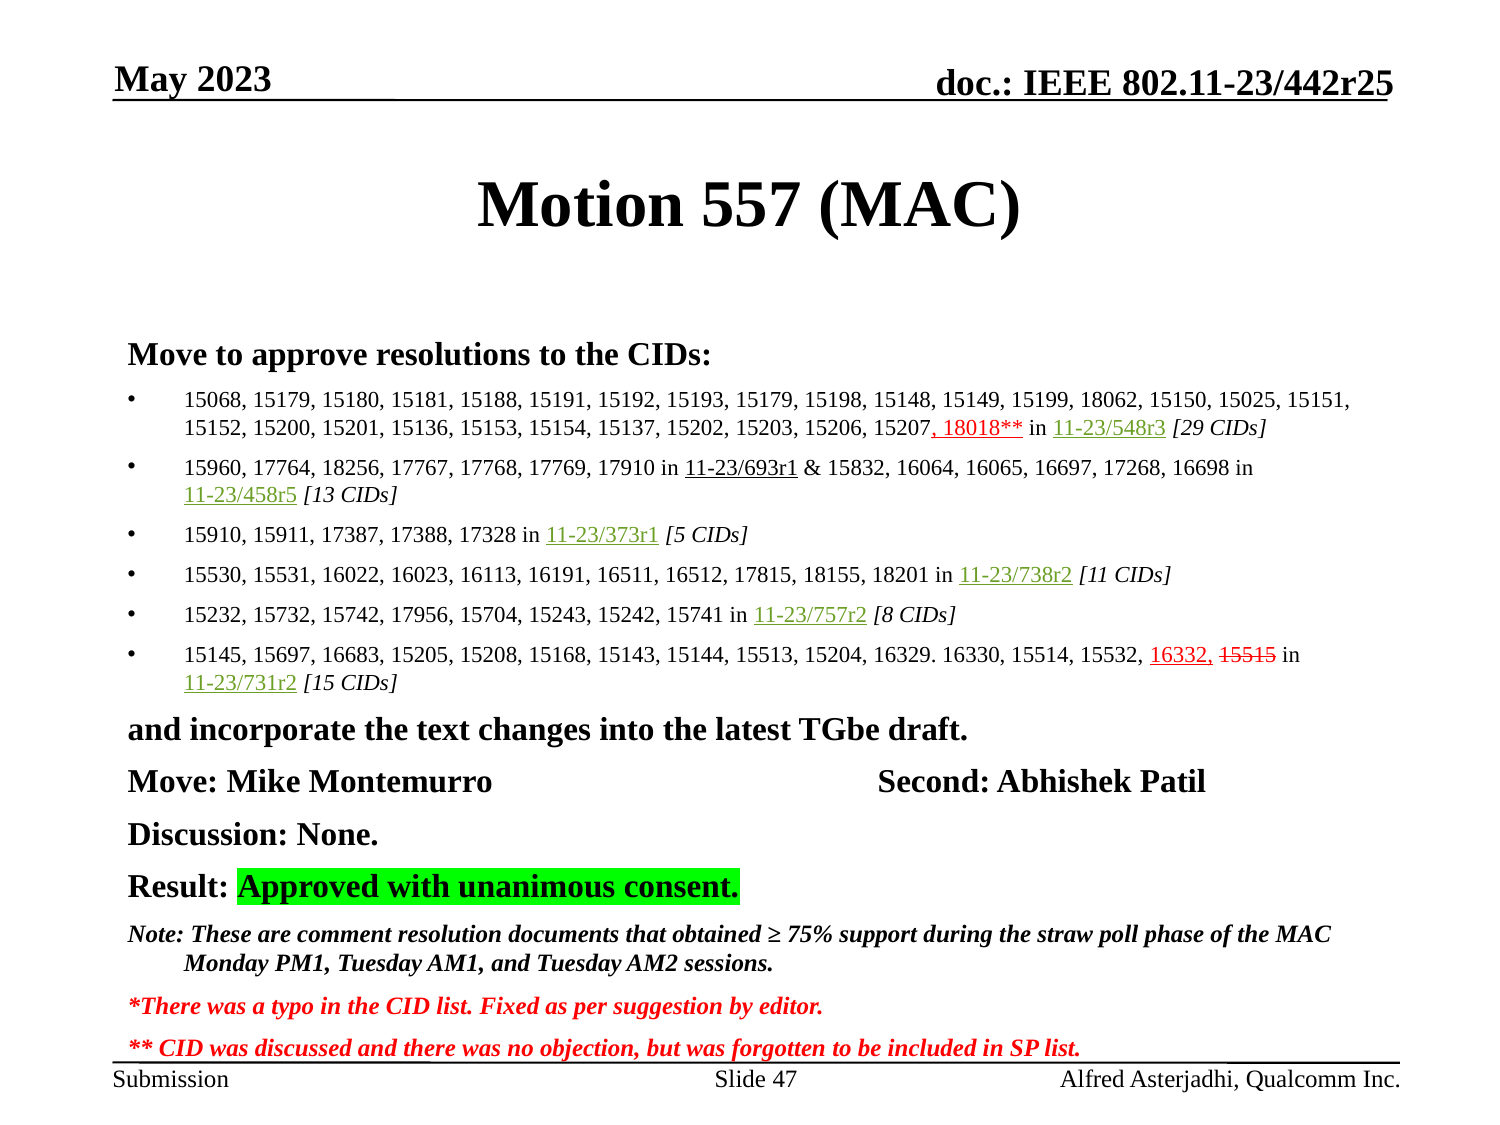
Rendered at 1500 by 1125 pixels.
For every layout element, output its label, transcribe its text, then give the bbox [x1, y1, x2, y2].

list Move to approve resolutions to the CIDs: 15068, 15179, 15180, 15181, 15188, 15191, 15192, 15193, 15179, 15198, 15148, 15149, 15199, 18062, 15150, 15025, 15151, 15152, 15200, 15201, 15136, 15153, 15154, 15137, 15202, 15203, 15206, 15207, 18018** in 11-23/548r3 [29 CIDs] 15960, 17764, 18256, 17767, 17768, 17769, 17910 in 11-23/693r1 & 15832, 16064, 16065, 16697, 17268, 16698 in 11-23/458r5 [13 CIDs] 15910, 15911, 17387, 17388, 17328 in 11-23/373r1 [5 CIDs] 15530, 15531, 16022, 16023, 16113, 16191, 16511, 16512, 17815, 18155, 18201 in 11-23/738r2 [11 CIDs] 15232, 15732, 15742, 17956, 15704, 15243, 15242, 15741 in 11-23/757r2 [8 CIDs] 15145, 15697, 16683, 15205, 15208, 15168, 15143, 15144, 15513, 15204, 16329. 16330, 15514, 15532, 16332, 15515 in 11-23/731r2 [15 CIDs] and incorporate the text changes into the latest TGbe draft. Move: Mike Montemurro Second: Abhishek Patil Discussion: None. Result: Approved with unanimous consent. Note: These are comment resolution documents that obtained ≥ 75% support during the straw poll phase of the MAC Monday PM1, Tuesday AM1, and Tuesday AM2 sessions. *There was a typo in the CID list. Fixed as per suggestion by editor. ** CID was discussed and there was no objection, but was forgotten to be included in SP list. [112, 324, 1388, 1063]
title Motion 557 (MAC) [112, 112, 1388, 288]
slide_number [114, 54, 423, 100]
slide_number Slide 47 [712, 1061, 800, 1123]
footer Alfred Asterjadhi, Qualcomm Inc. [878, 1061, 1402, 1093]
